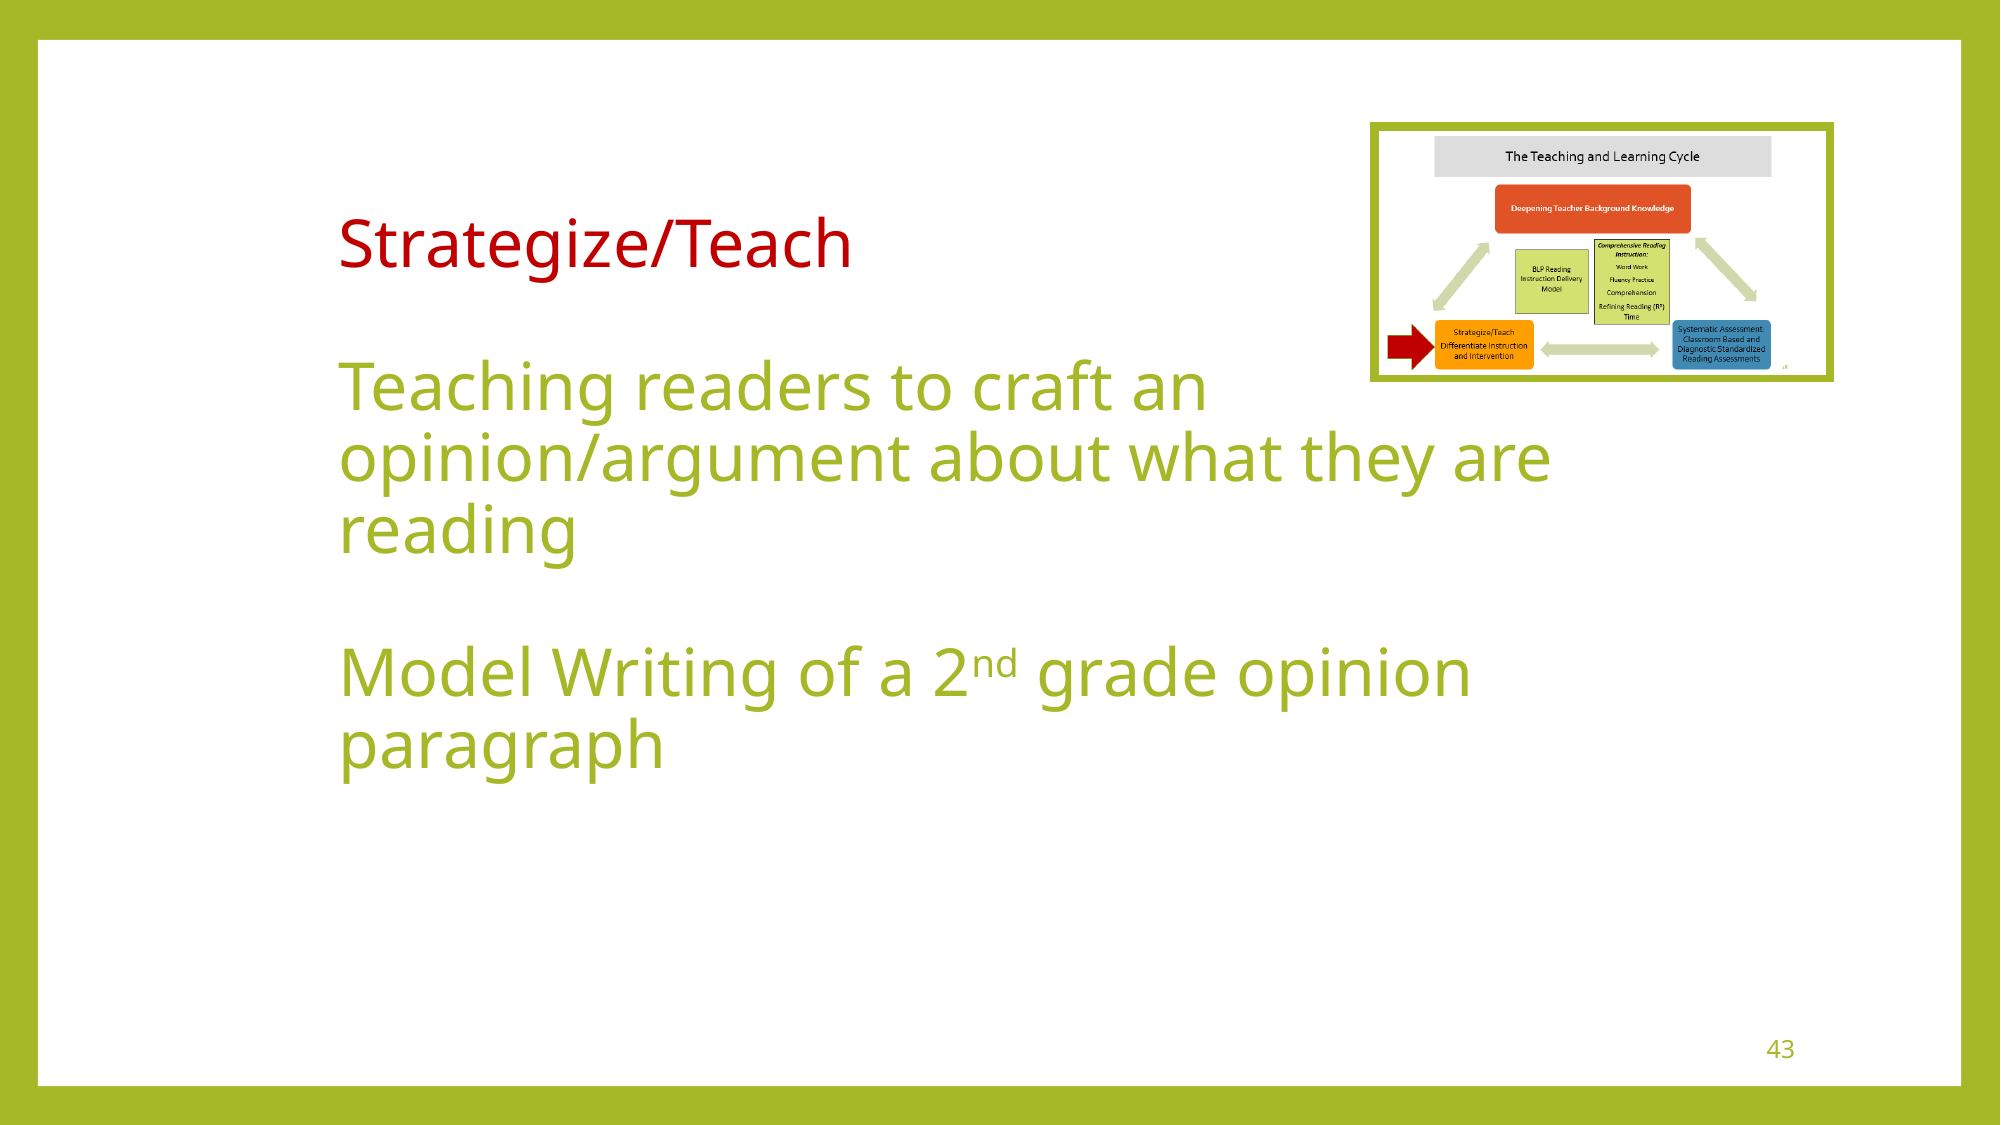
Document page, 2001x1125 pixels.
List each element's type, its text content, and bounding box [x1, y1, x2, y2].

title Strategize/Teach Teaching readers to craft an opinion/argument about what they are reading Model Writing of a 2nd grade opinion paragraph [323, 200, 1674, 793]
slide_number 43 [1530, 1020, 1811, 1081]
picture [1370, 122, 1834, 383]
